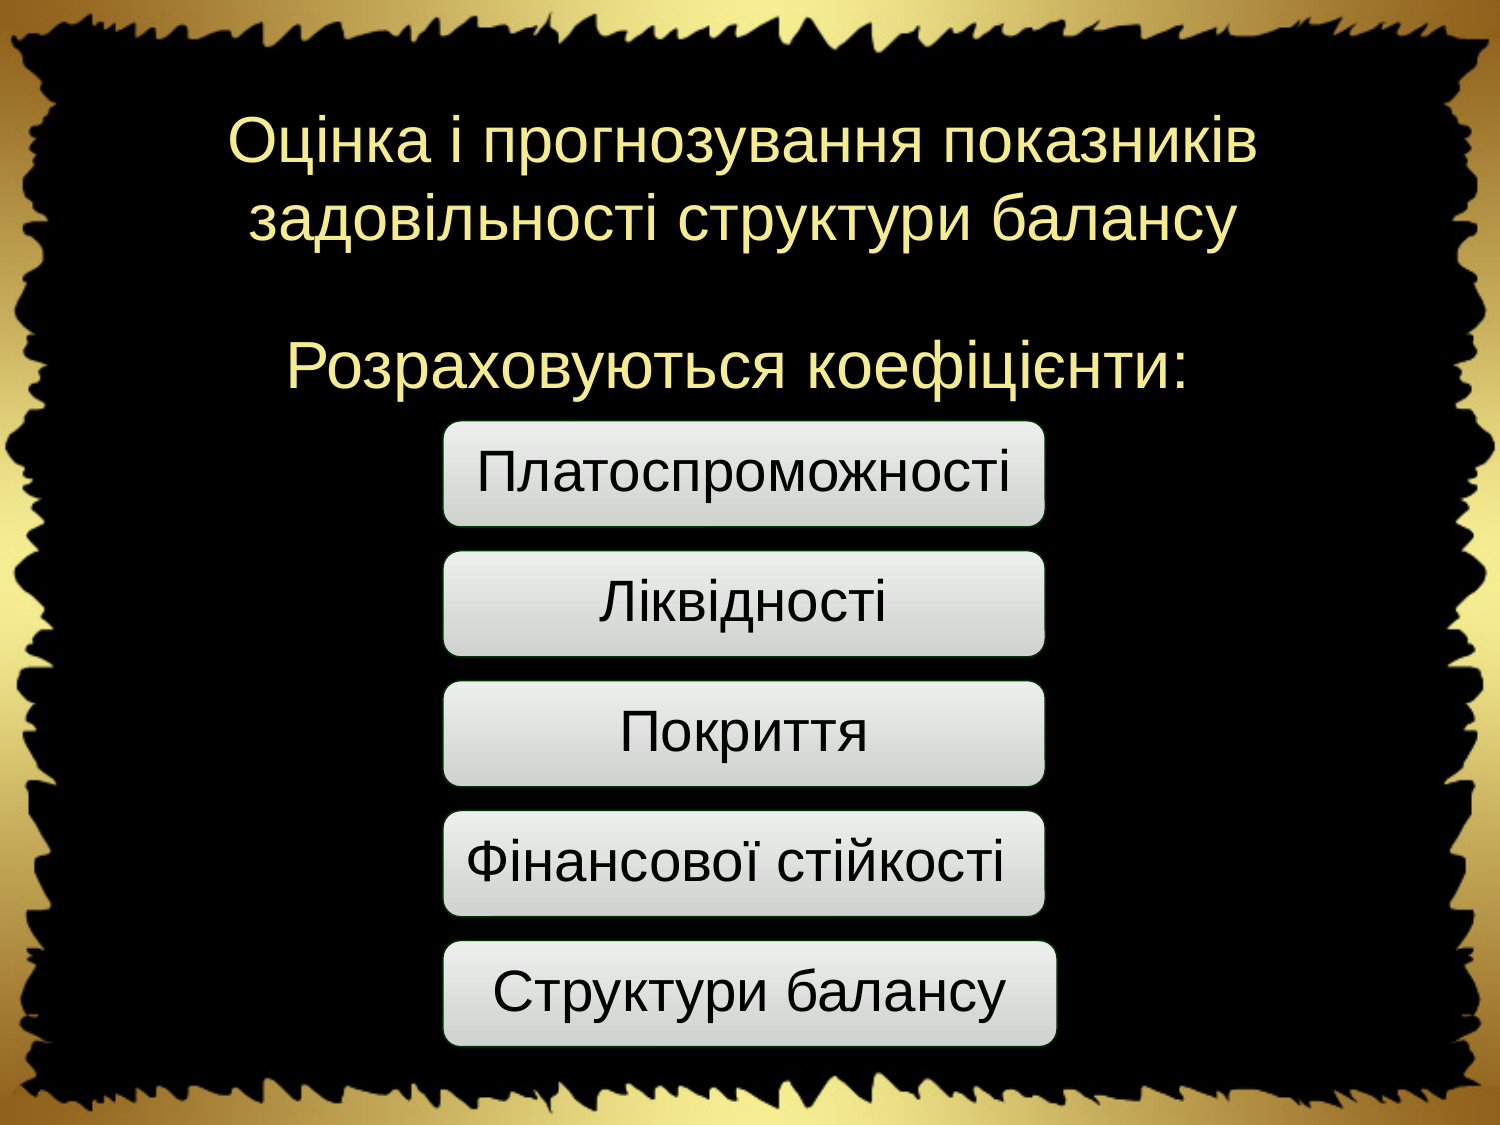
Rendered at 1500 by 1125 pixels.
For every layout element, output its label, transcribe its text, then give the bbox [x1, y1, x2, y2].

text_box Структури балансу [442, 939, 1058, 1048]
text_box Ліквідності [442, 549, 1047, 658]
text_box Платоспроможності [442, 419, 1047, 528]
title Оцінка і прогнозування показників задовільності структури балансу [53, 87, 1436, 263]
text_box Покриття [442, 679, 1047, 788]
picture [0, 0, 1500, 1125]
text_box Фінансової стійкості [442, 809, 1047, 918]
list Розраховуються коефіцієнти: [100, 314, 1376, 418]
